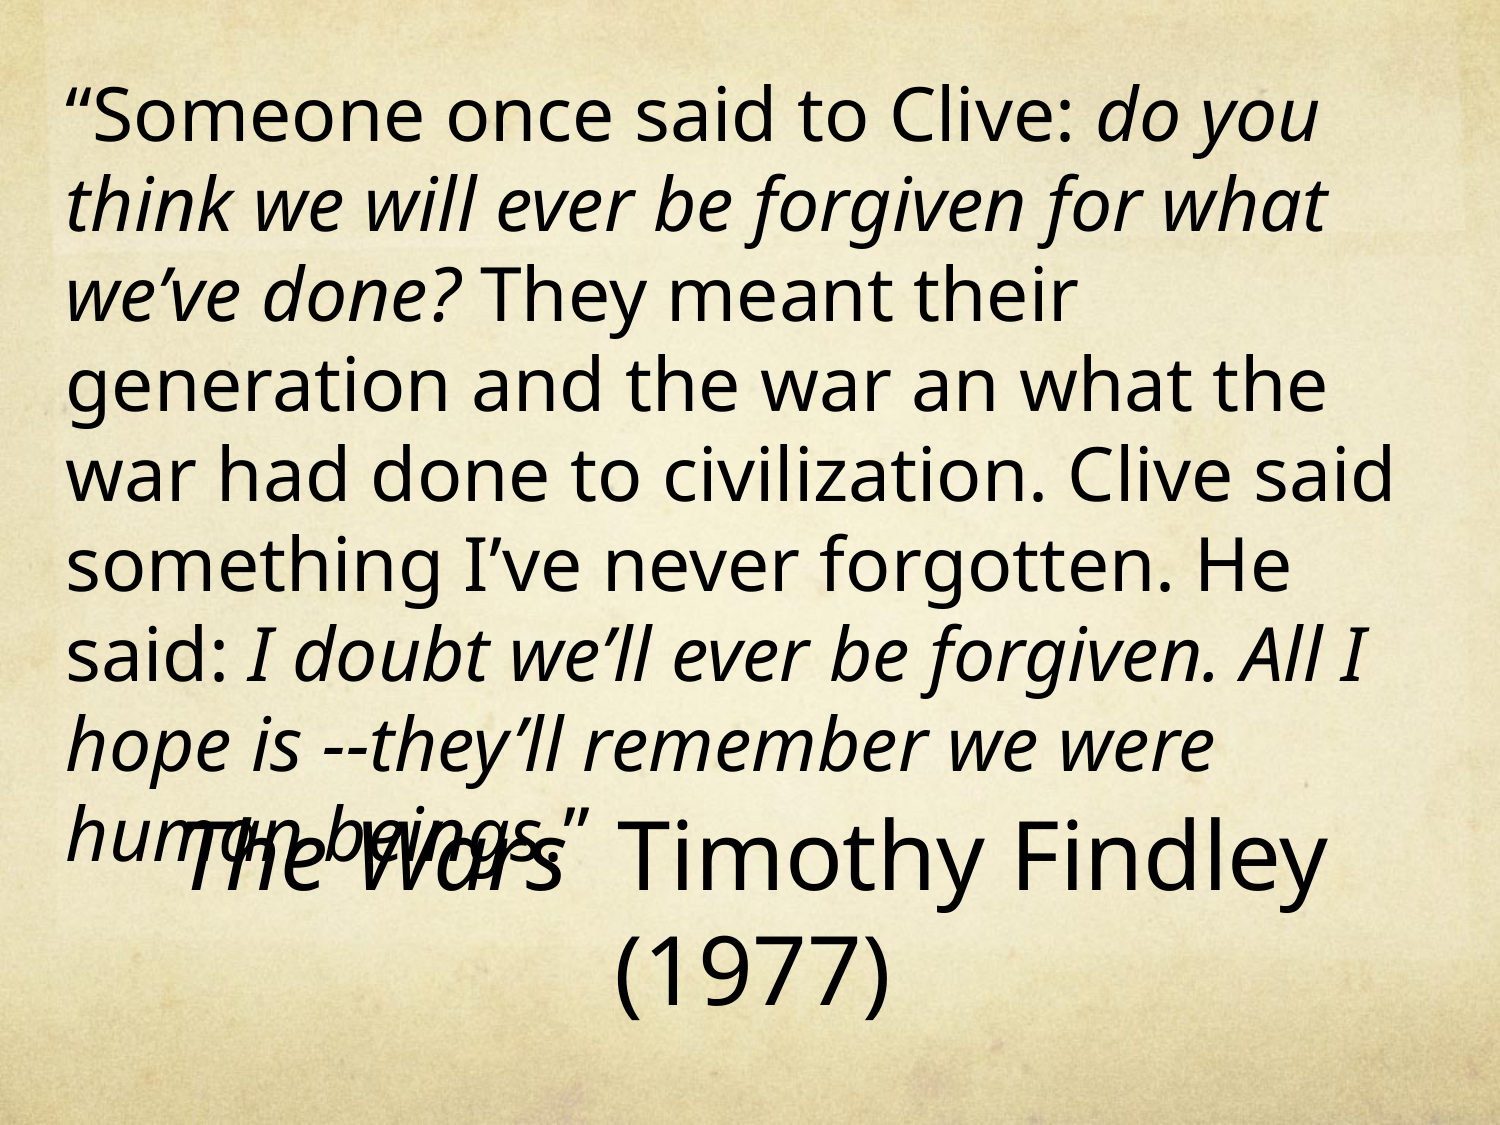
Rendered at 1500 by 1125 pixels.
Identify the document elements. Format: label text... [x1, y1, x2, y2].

picture [0, 0, 1500, 1125]
list “Someone once said to Clive: do you think we will ever be forgiven for what we’ve done? They meant their generation and the war an what the war had done to civilization. Clive said something I’ve never forgotten. He said: I doubt we’ll ever be forgiven. All I hope is --they’ll remember we were human beings.” [50, 59, 1456, 1070]
